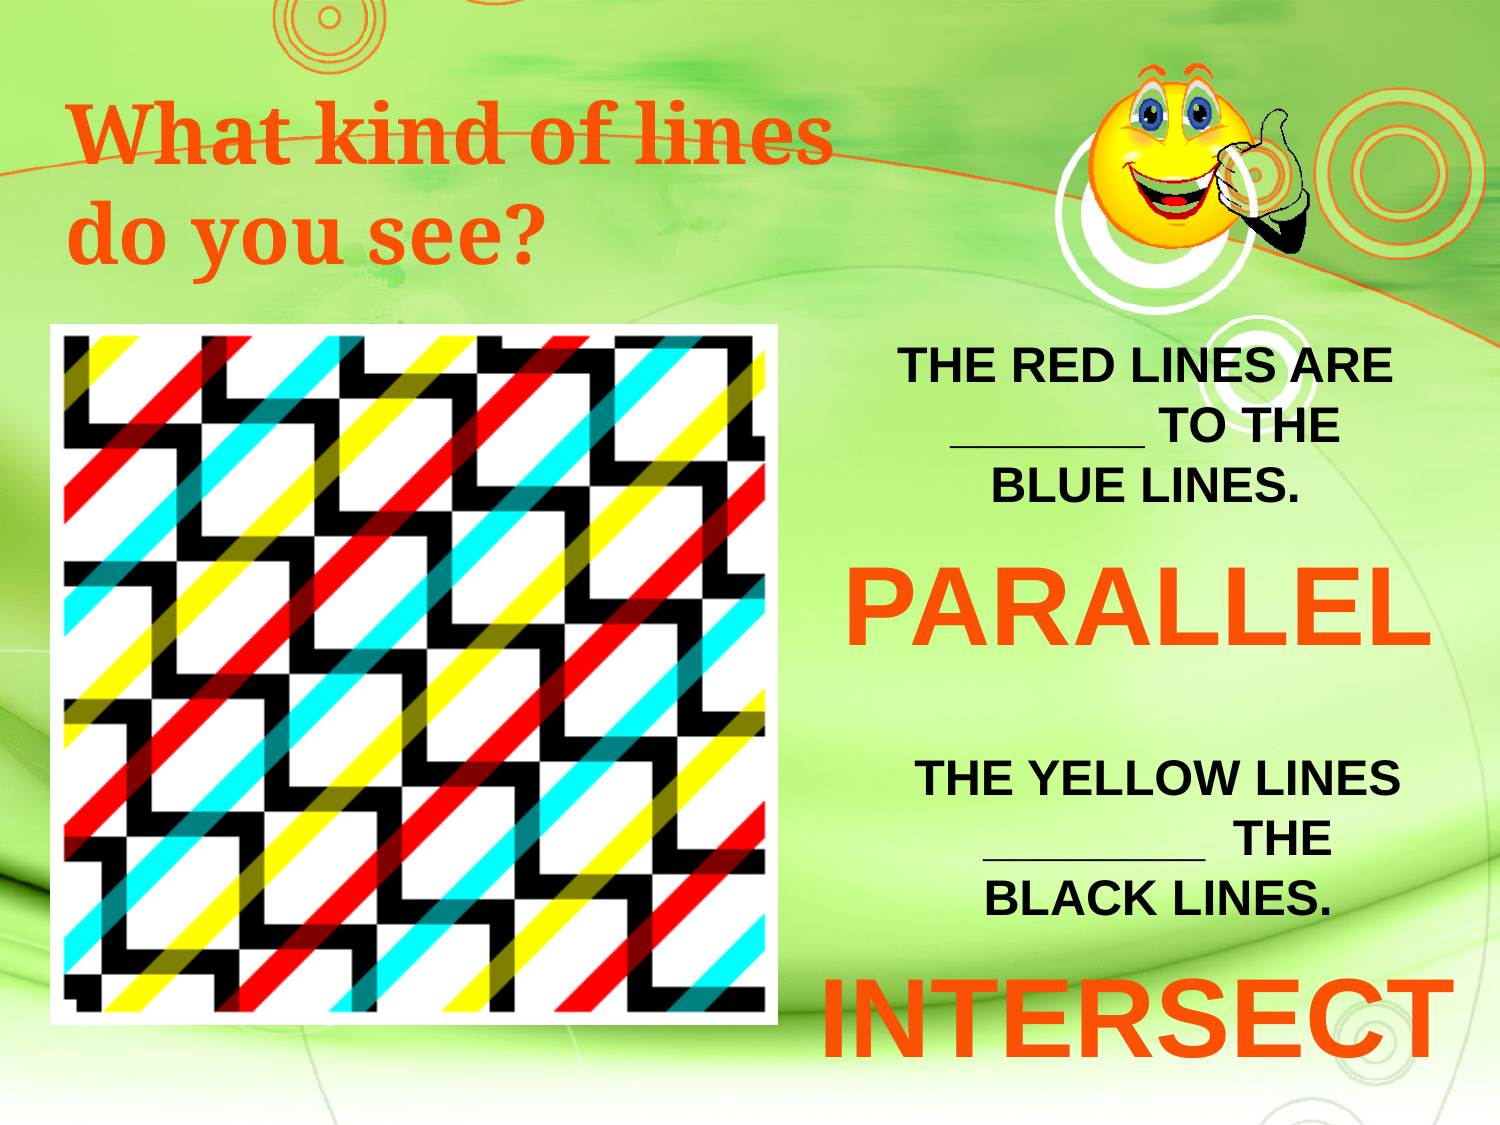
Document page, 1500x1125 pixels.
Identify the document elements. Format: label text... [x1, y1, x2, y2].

title What kind of lines do you see? [49, 87, 1251, 276]
text_box Intersect [803, 937, 1471, 1088]
text_box parallel [827, 524, 1450, 675]
text_box The Yellow lines ________ the Black Lines. [875, 737, 1442, 933]
text_box The red lines are _______ to the Blue Lines. [862, 324, 1429, 520]
picture [0, 0, 1500, 1125]
